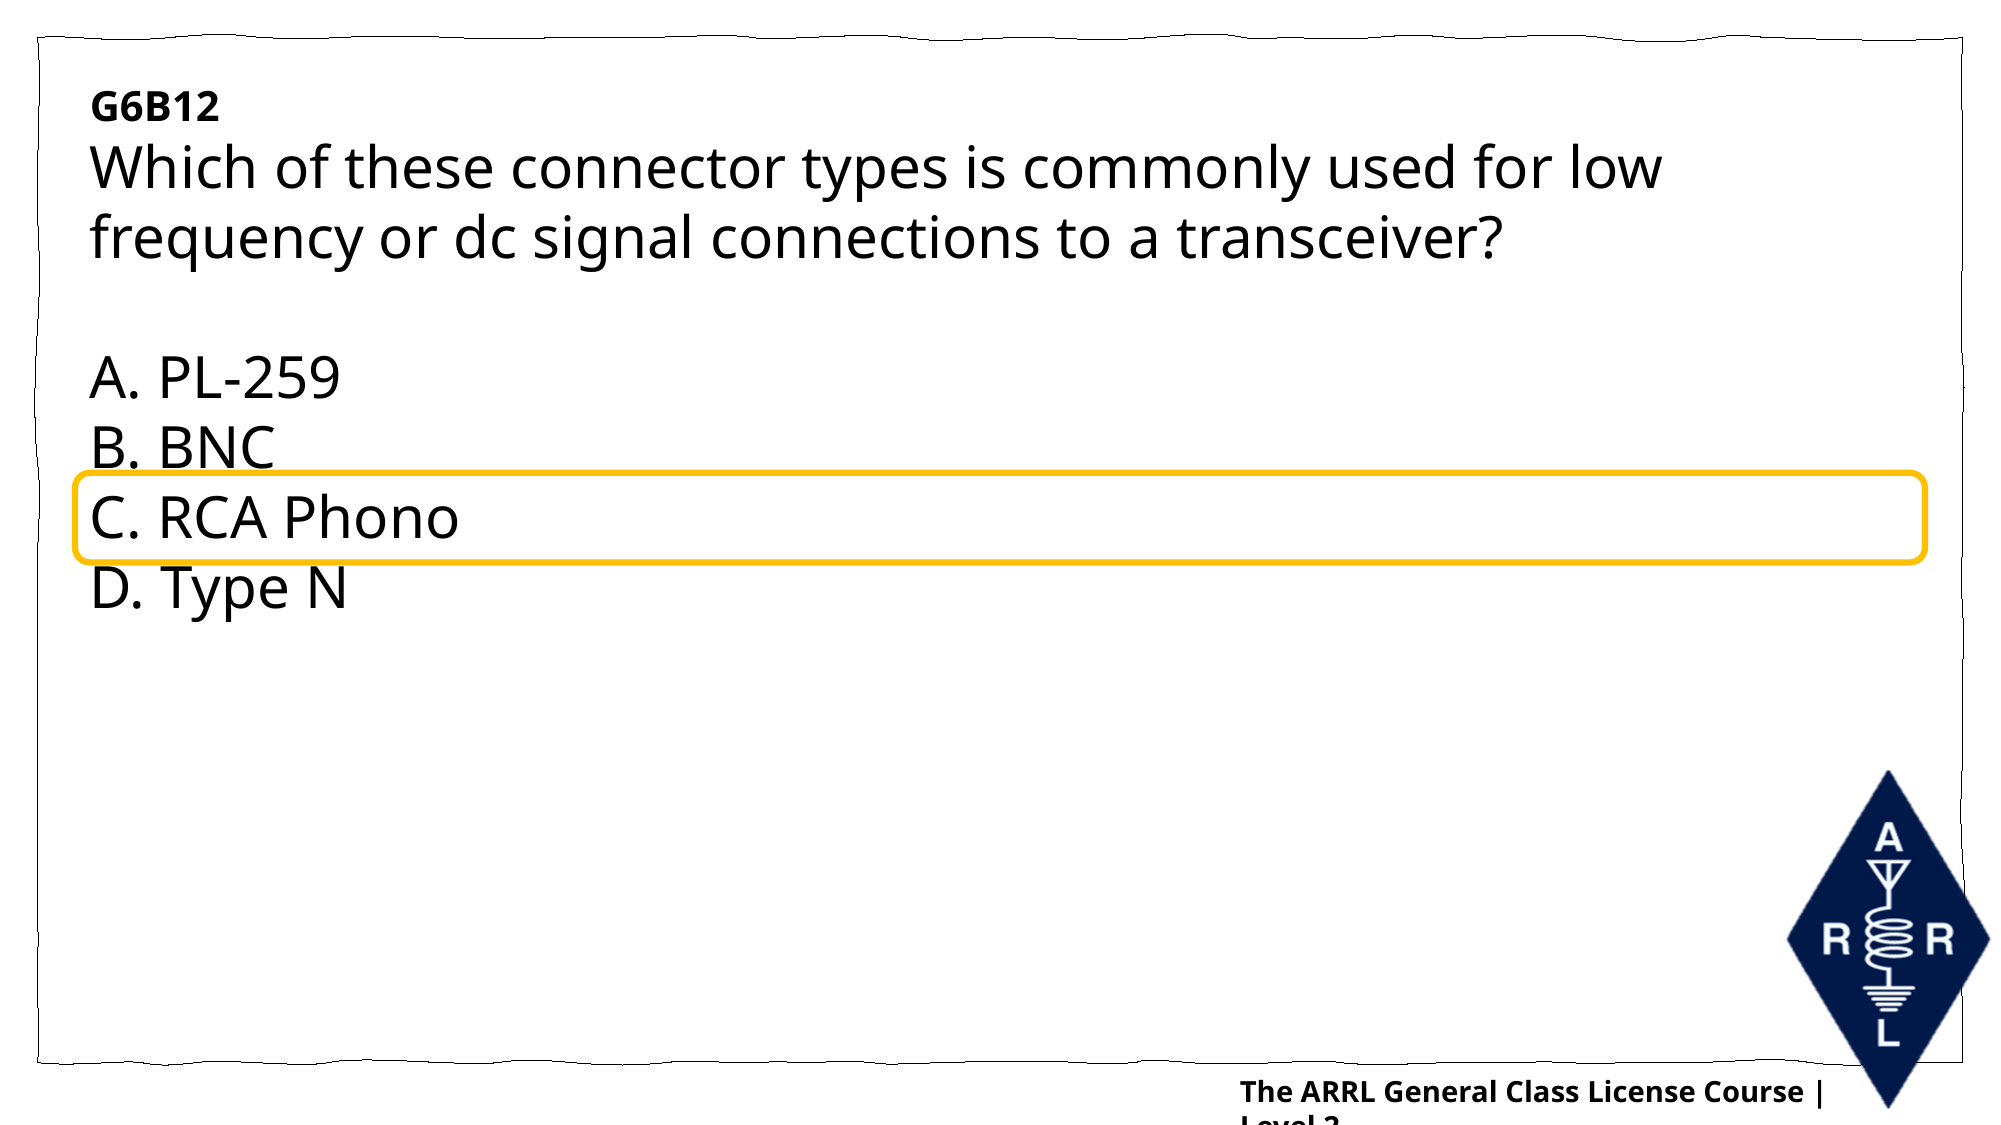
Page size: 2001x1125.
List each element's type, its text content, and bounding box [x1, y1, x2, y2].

text_box [73, 471, 1927, 564]
picture [1773, 752, 1999, 1125]
text_box G6B12 Which of these connector types is commonly used for low frequency or dc signal connections to a transceiver? A. PL-259 B. BNC C. RCA Phono D. Type N [75, 556, 1850, 628]
text_box G6B12 Which of these connector types is commonly used for low frequency or dc signal connections to a transceiver? A. PL-259 B. BNC C. RCA Phono D. Type N [75, 72, 1850, 479]
